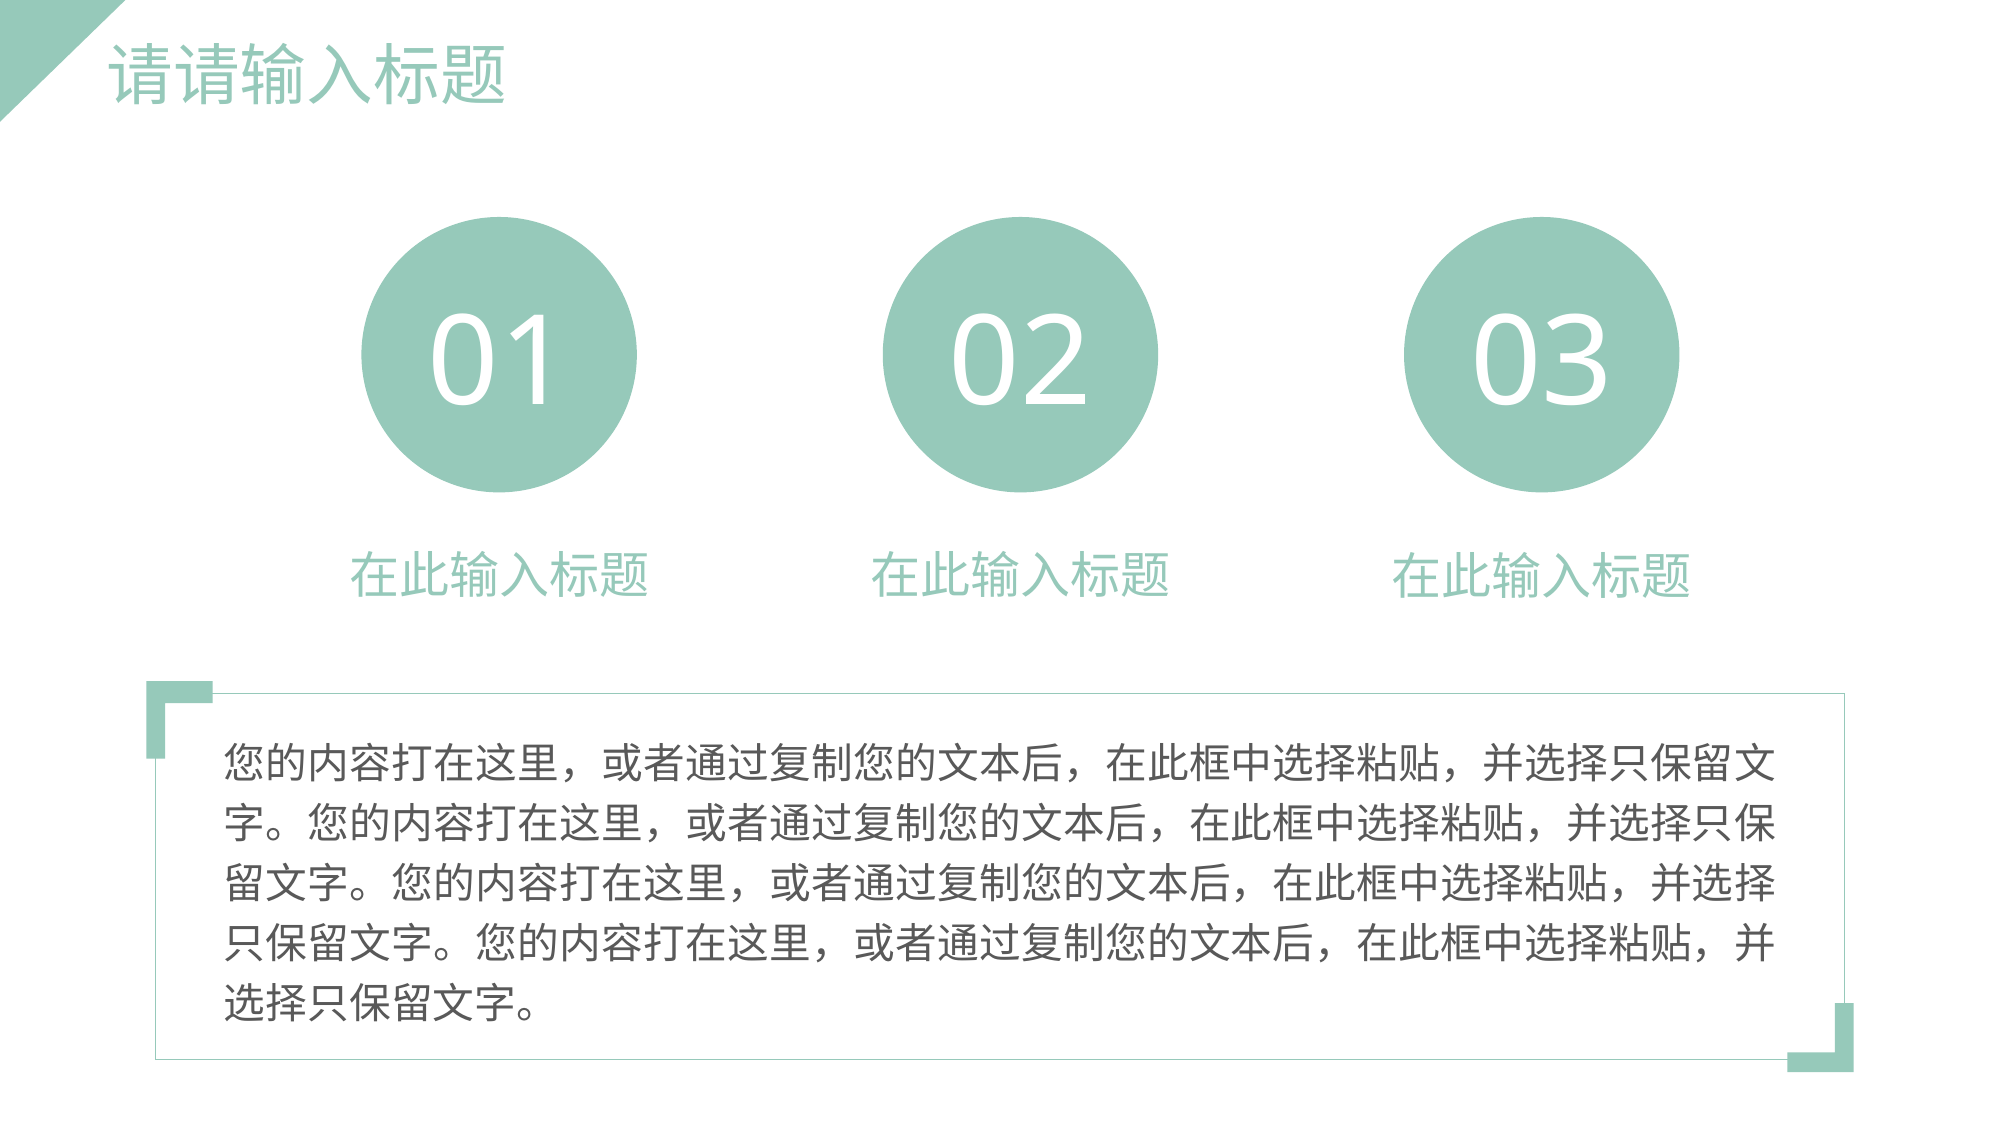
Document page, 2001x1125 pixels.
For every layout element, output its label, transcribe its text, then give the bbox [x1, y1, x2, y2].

text_box 03 [1403, 215, 1681, 494]
text_box 在此输入标题 [292, 535, 706, 611]
text_box 在此输入标题 [1335, 537, 1748, 613]
text_box 您的内容打在这里，或者通过复制您的文本后，在此框中选择粘贴，并选择只保留文字。您的内容打在这里，或者通过复制您的文本后，在此框中选择粘贴，并选择只保留文字。您的内容打在这里，或者通过复制您的文本后，在此框中选择粘贴，并选择只保留文字。您的内容打在这里，或者通过复制您的文本后，在此框中选择粘贴，并选择只保留文字。 [223, 727, 1777, 1028]
text_box 01 [360, 215, 638, 494]
text_box 在此输入标题 [814, 535, 1227, 611]
text_box [154, 692, 1846, 1061]
text_box 请请输入标题 [91, 25, 522, 121]
text_box [1786, 1002, 1855, 1073]
text_box 02 [881, 215, 1160, 494]
text_box [0, 0, 127, 124]
text_box [145, 680, 214, 760]
